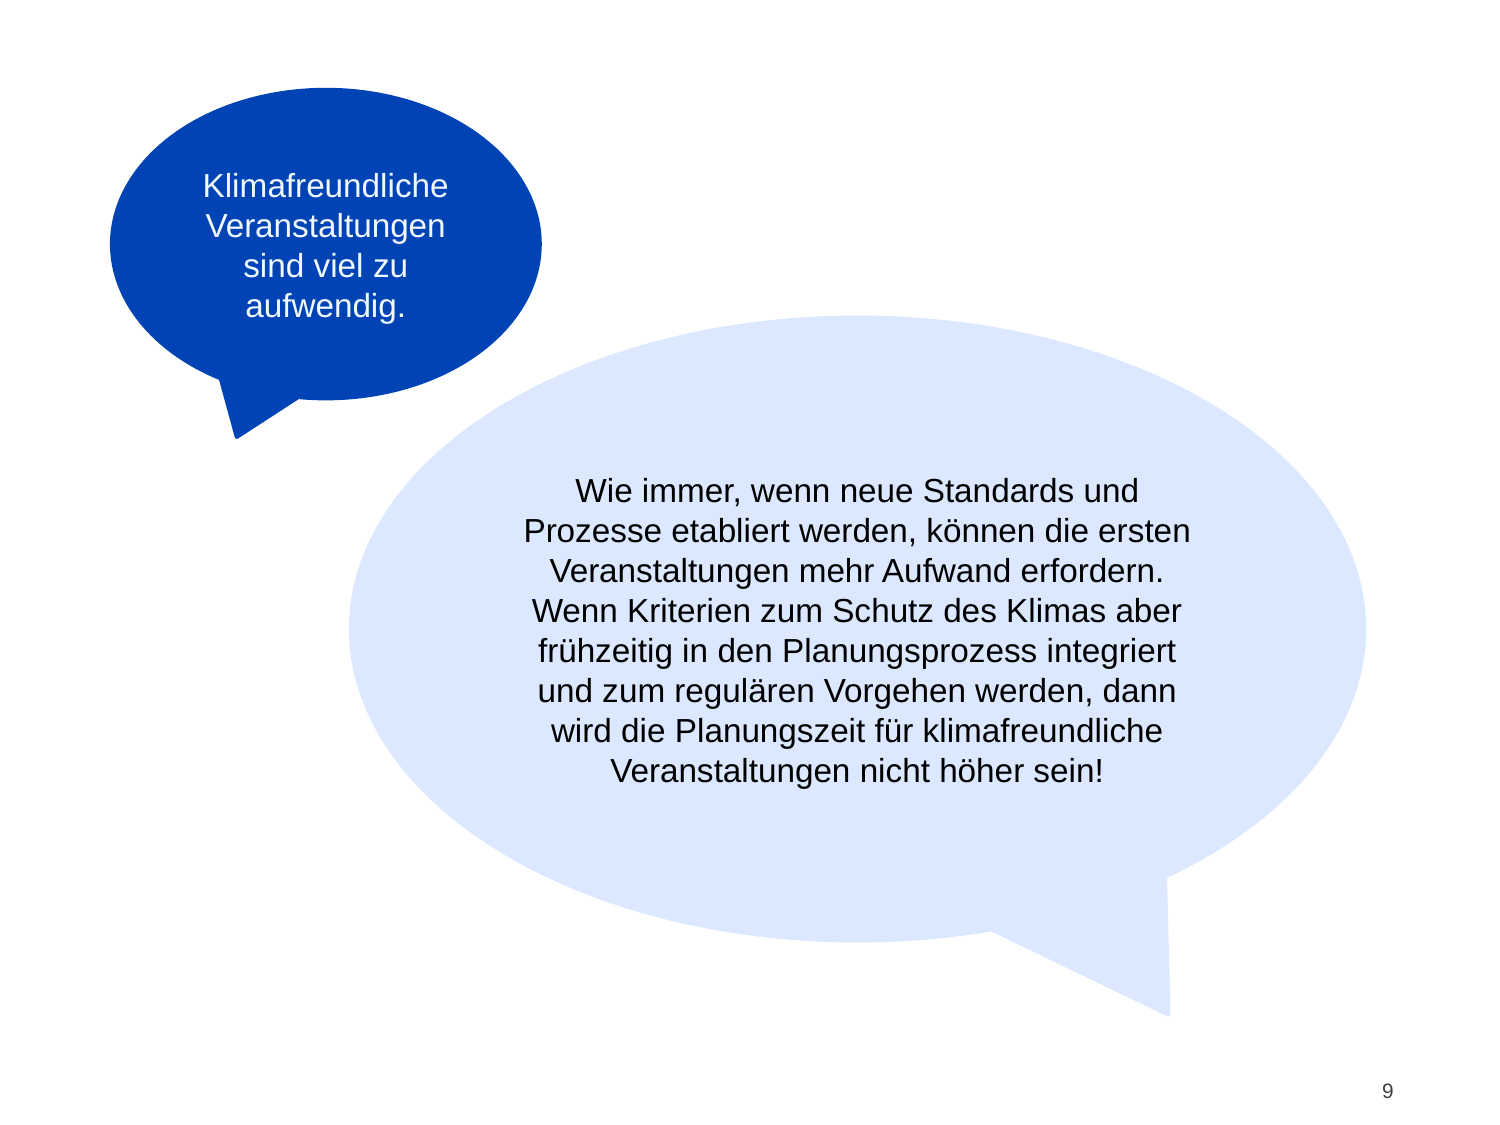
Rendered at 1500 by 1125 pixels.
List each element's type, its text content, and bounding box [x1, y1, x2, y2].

text_box Klimafreundliche Veranstaltungen sind viel zu aufwendig. [109, 219, 542, 439]
title Argumente 9 [106, 71, 1103, 219]
text_box Wie immer, wenn neue Standards und Prozesse etabliert werden, können die ersten Veranstaltungen mehr Aufwand erfordern. Wenn Kriterien zum Schutz des Klimas aber frühzeitig in den Planungsprozess integriert und zum regulären Vorgehen werden, dann wird die Planungszeit für klimafreundliche Veranstaltungen nicht höher sein! [348, 315, 1367, 1017]
